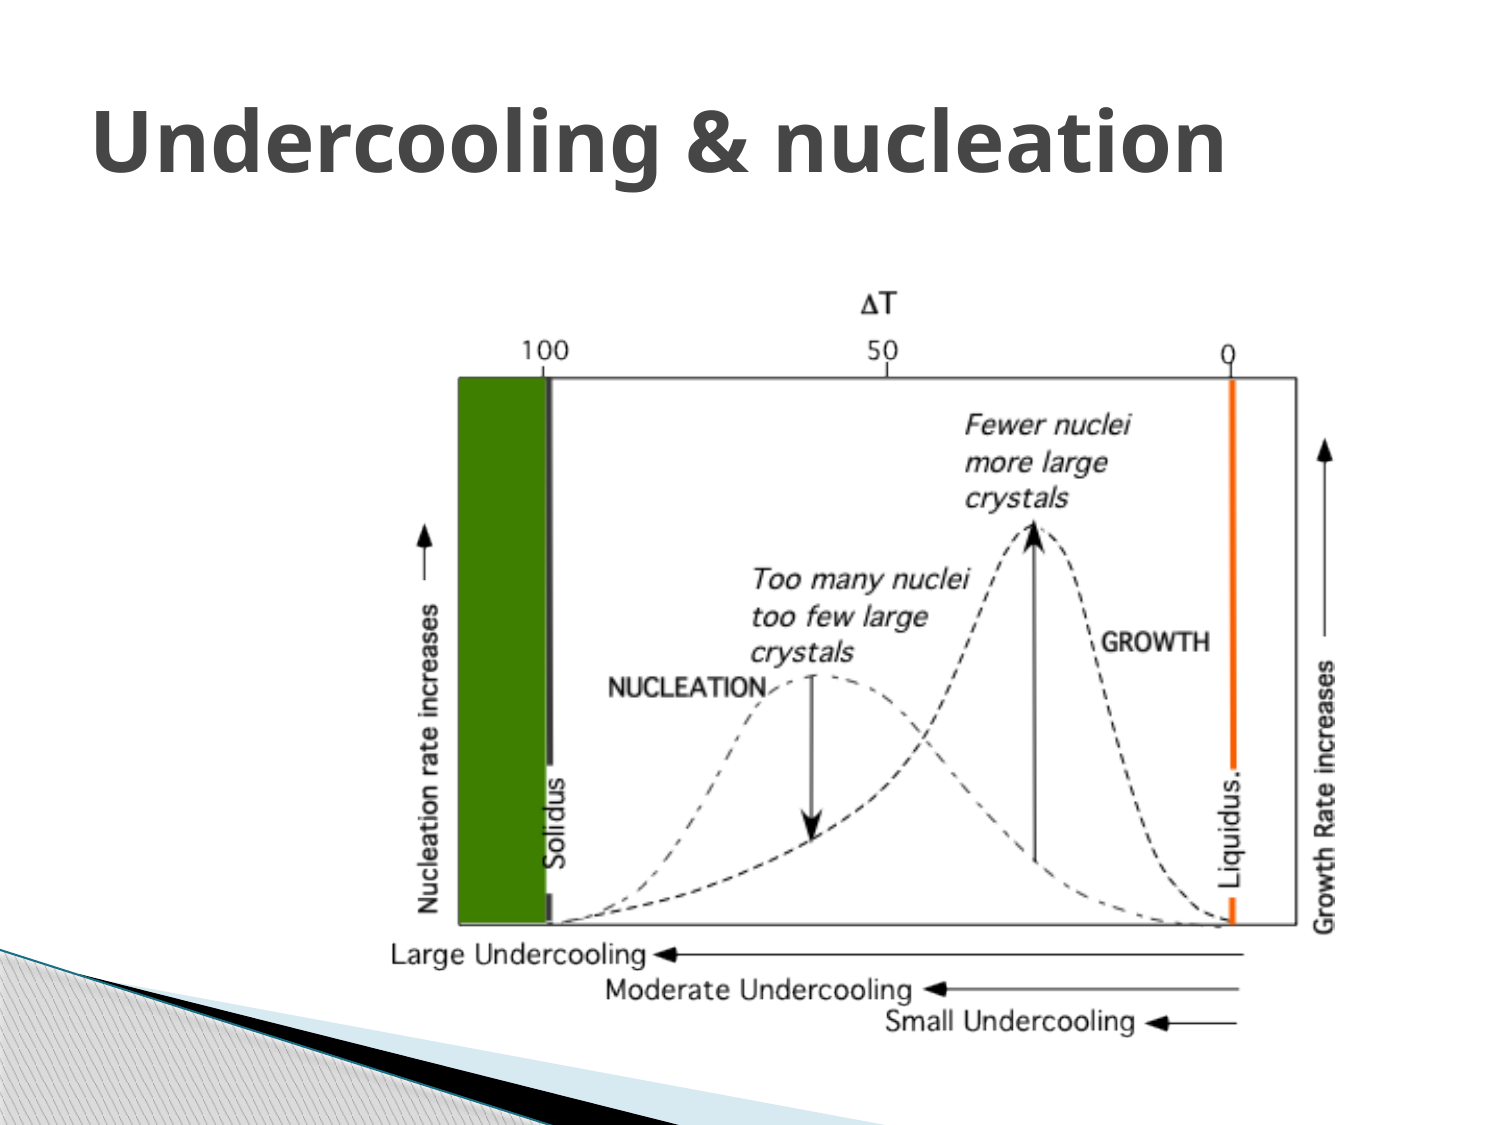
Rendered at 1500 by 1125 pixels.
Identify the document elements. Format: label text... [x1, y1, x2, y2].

title Undercooling & nucleation [75, 45, 1425, 233]
picture [390, 285, 1336, 1045]
